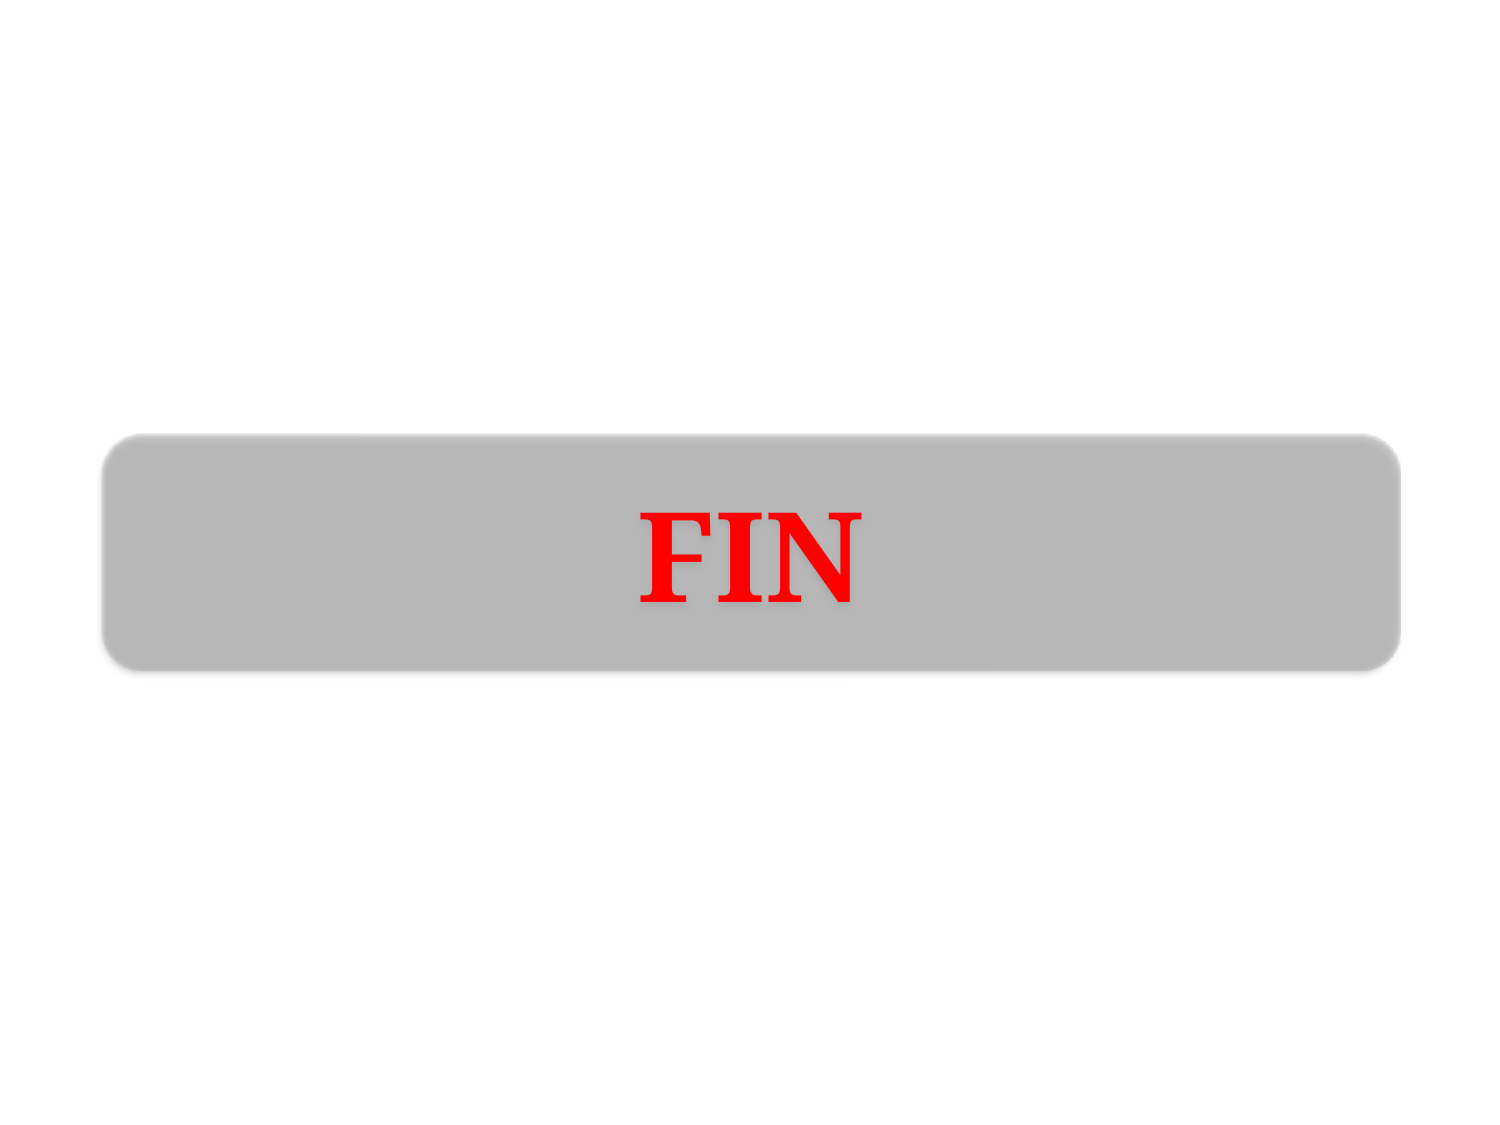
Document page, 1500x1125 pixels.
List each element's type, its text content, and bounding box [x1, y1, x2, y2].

text_box Fin [104, 436, 1400, 671]
